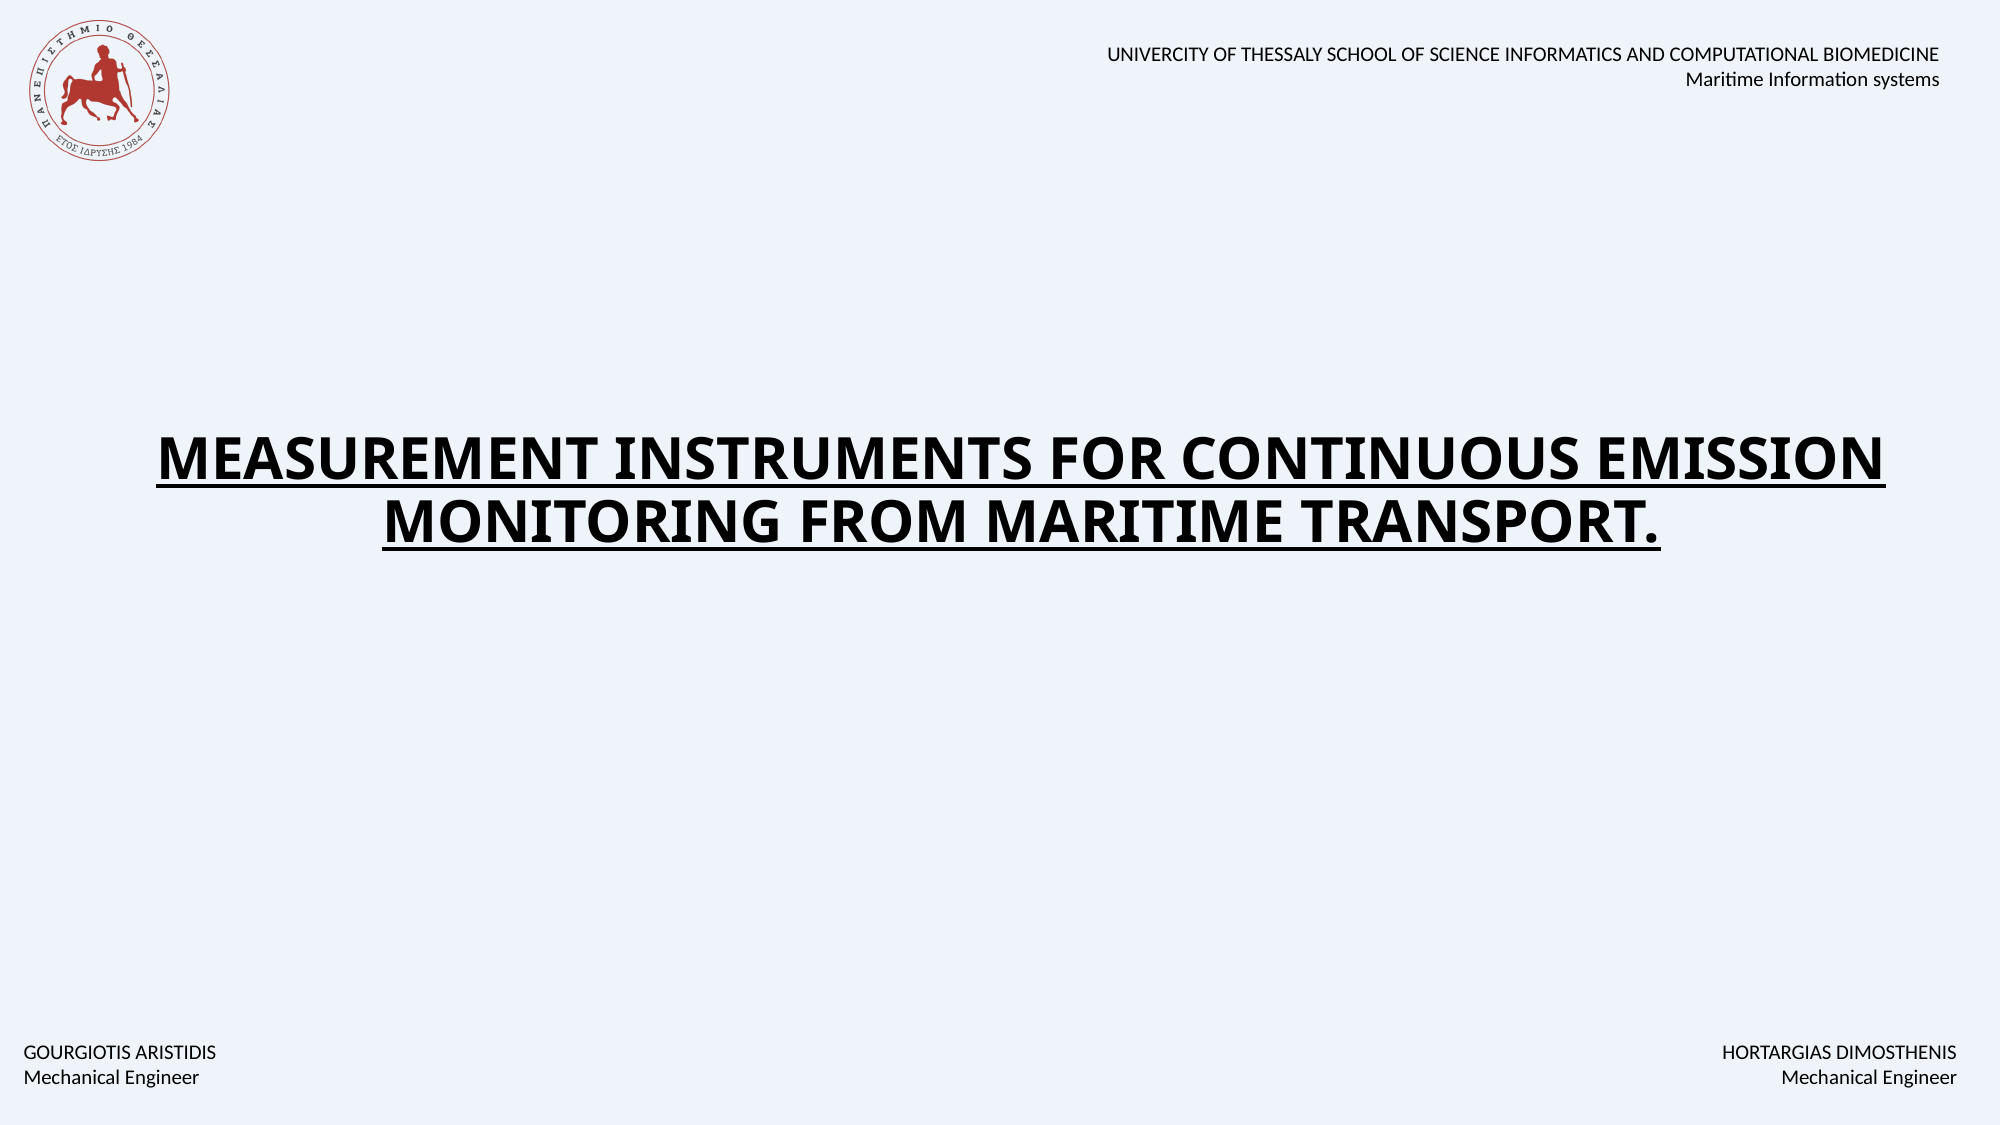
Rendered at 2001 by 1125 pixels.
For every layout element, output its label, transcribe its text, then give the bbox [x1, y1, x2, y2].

text_box UNIVERCITY OF THESSALY SCHOOL OF SCIENCE INFORMATICS AND COMPUTATIONAL BIOMEDICINE Maritime Information systems [229, 32, 1955, 98]
picture [27, 20, 172, 162]
text_box GOURGIOTIS ARISTIDIS HORTARGIAS DIMOSTHENIS Mechanical Engineer Mechanical Engineer [8, 1030, 1984, 1096]
title MEASUREMENT INSTRUMENTS FOR CONTINUOUS EMISSION MONITORING FROM MARITIME TRANSPORT. [136, 382, 1906, 563]
